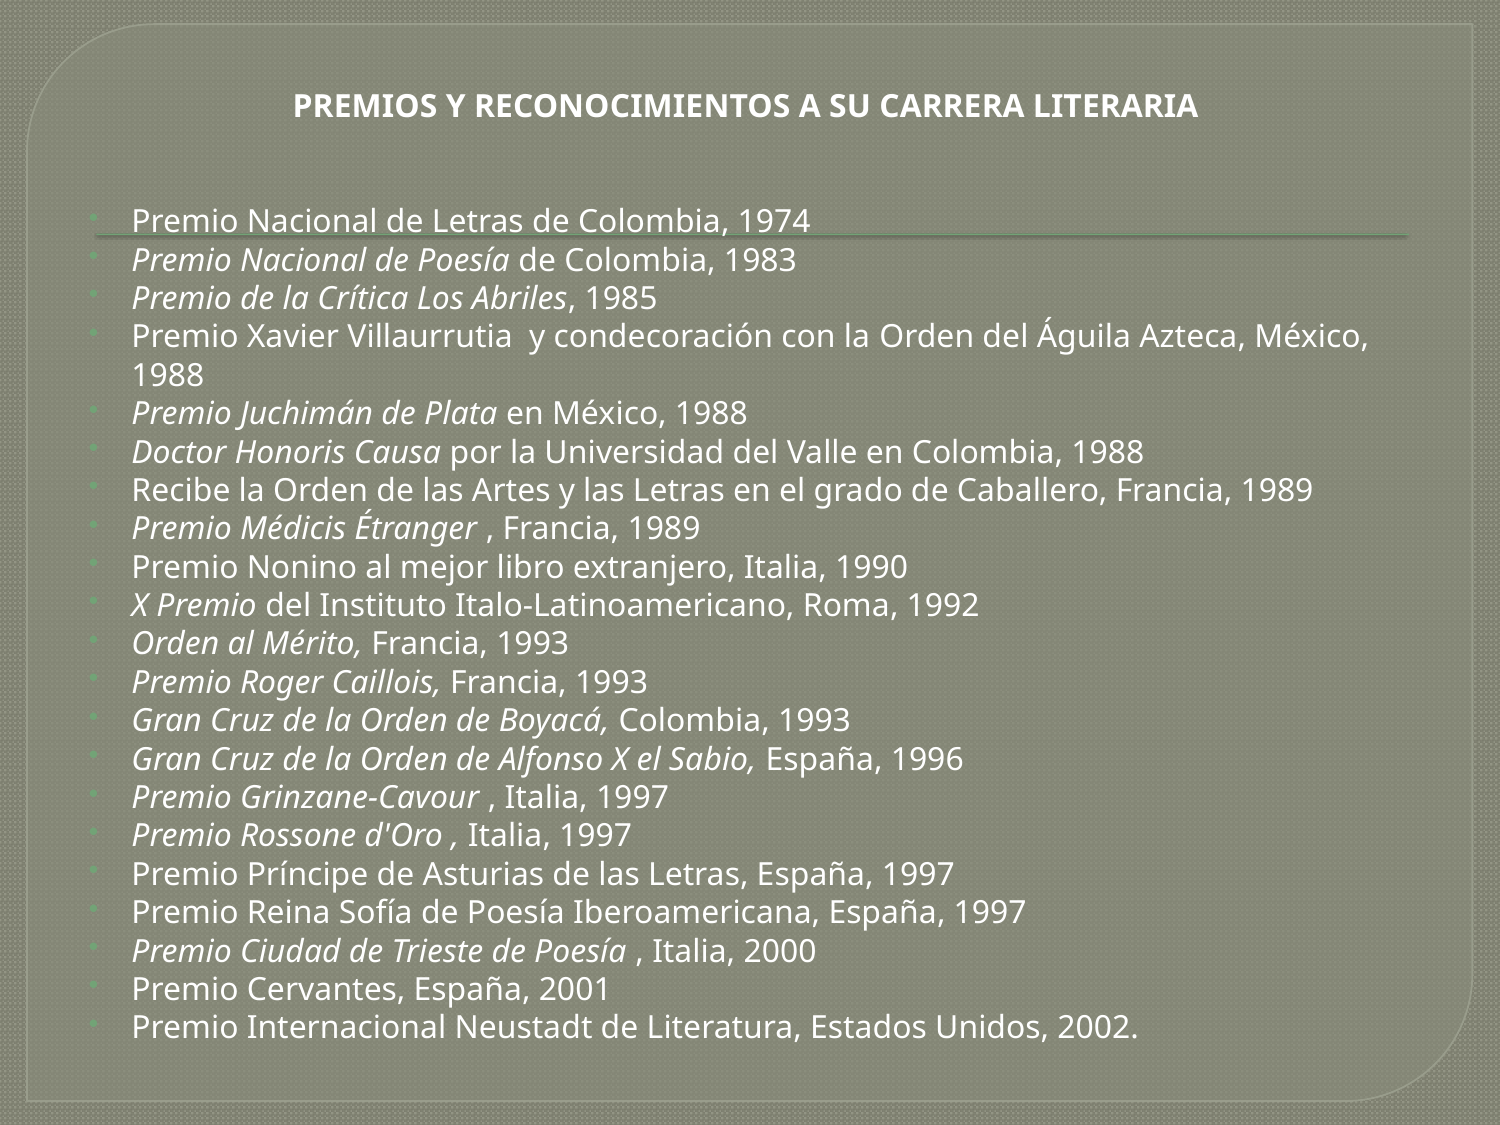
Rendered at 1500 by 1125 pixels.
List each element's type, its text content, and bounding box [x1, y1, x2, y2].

list PREMIOS Y RECONOCIMIENTOS A SU CARRERA LITERARIA Premio Nacional de Letras de Colombia, 1974 Premio Nacional de Poesía de Colombia, 1983 Premio de la Crítica Los Abriles, 1985 Premio Xavier Villaurrutia y condecoración con la Orden del Águila Azteca, México, 1988 Premio Juchimán de Plata en México, 1988 Doctor Honoris Causa por la Universidad del Valle en Colombia, 1988 Recibe la Orden de las Artes y las Letras en el grado de Caballero, Francia, 1989 Premio Médicis Étranger , Francia, 1989 Premio Nonino al mejor libro extranjero, Italia, 1990 X Premio del Instituto Italo-Latinoamericano, Roma, 1992 Orden al Mérito, Francia, 1993 Premio Roger Caillois, Francia, 1993 Gran Cruz de la Orden de Boyacá, Colombia, 1993 Gran Cruz de la Orden de Alfonso X el Sabio, España, 1996 Premio Grinzane-Cavour , Italia, 1997 Premio Rossone d'Oro , Italia, 1997 Premio Príncipe de Asturias de las Letras, España, 1997 Premio Reina Sofía de Poesía Iberoamericana, España, 1997 Premio Ciudad de Trieste de Poesía , Italia, 2000 Premio Cervantes, España, 2001 Premio Internacional Neustadt de Literatura, Estados Unidos, 2002. [75, 78, 1425, 1059]
